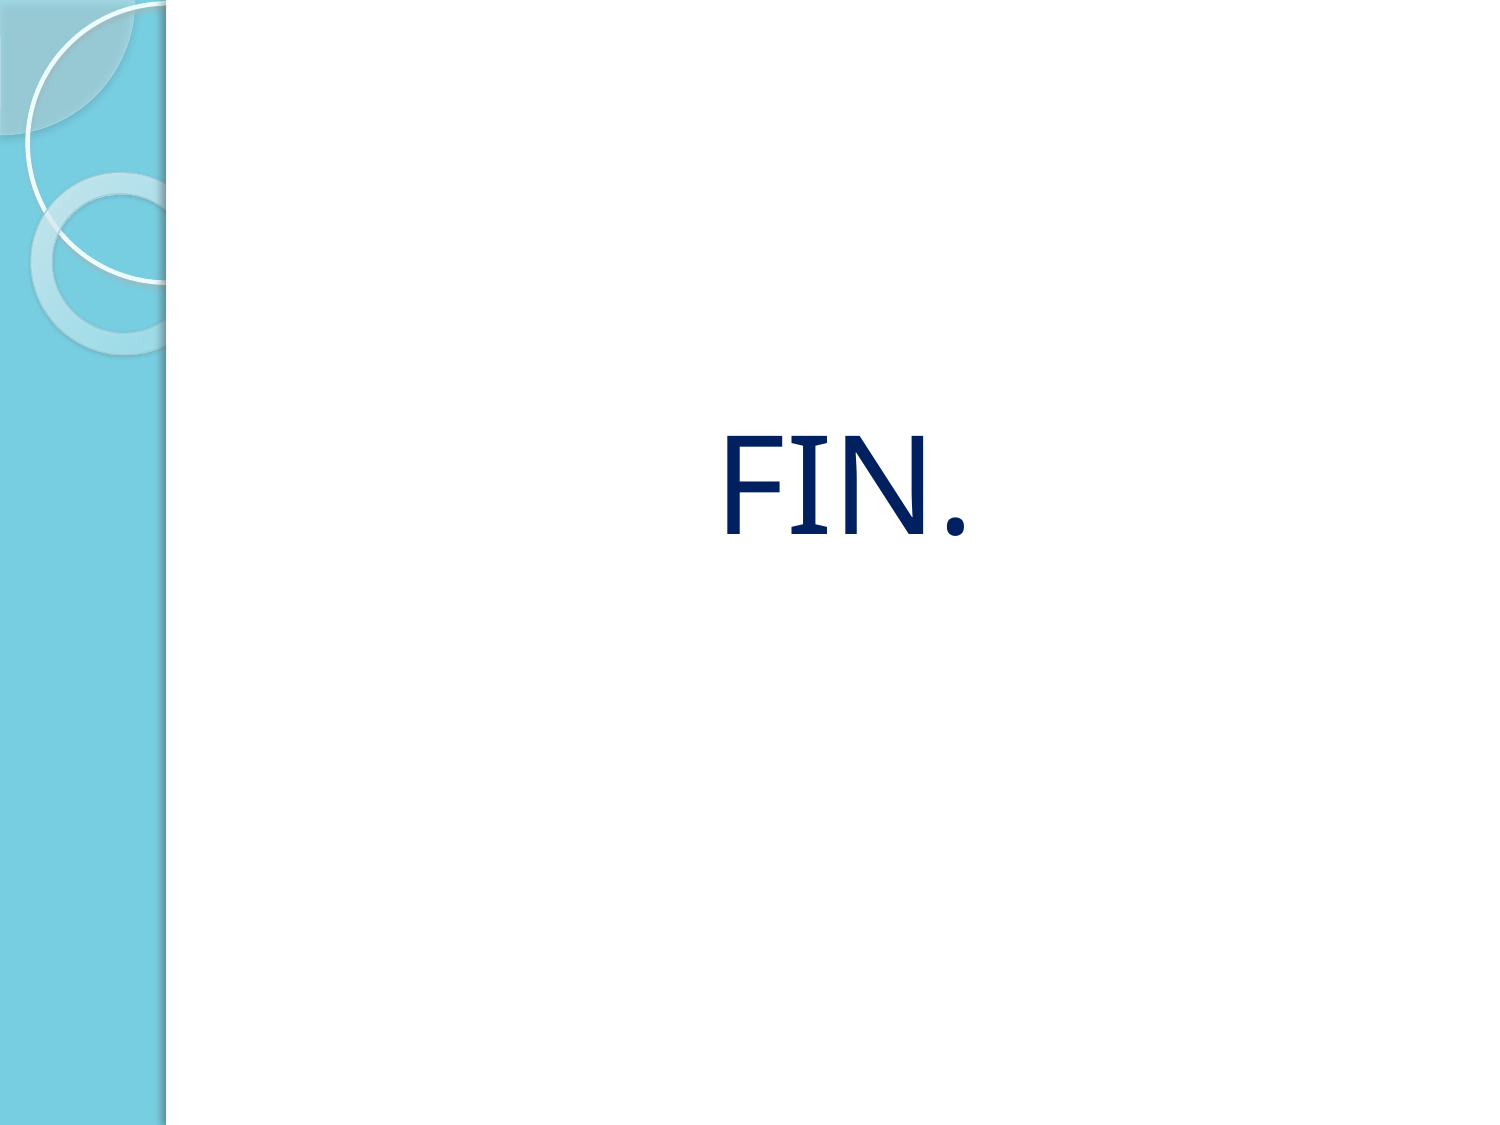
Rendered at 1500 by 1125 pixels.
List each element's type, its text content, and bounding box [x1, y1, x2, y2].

title FIN. [235, 45, 1466, 914]
